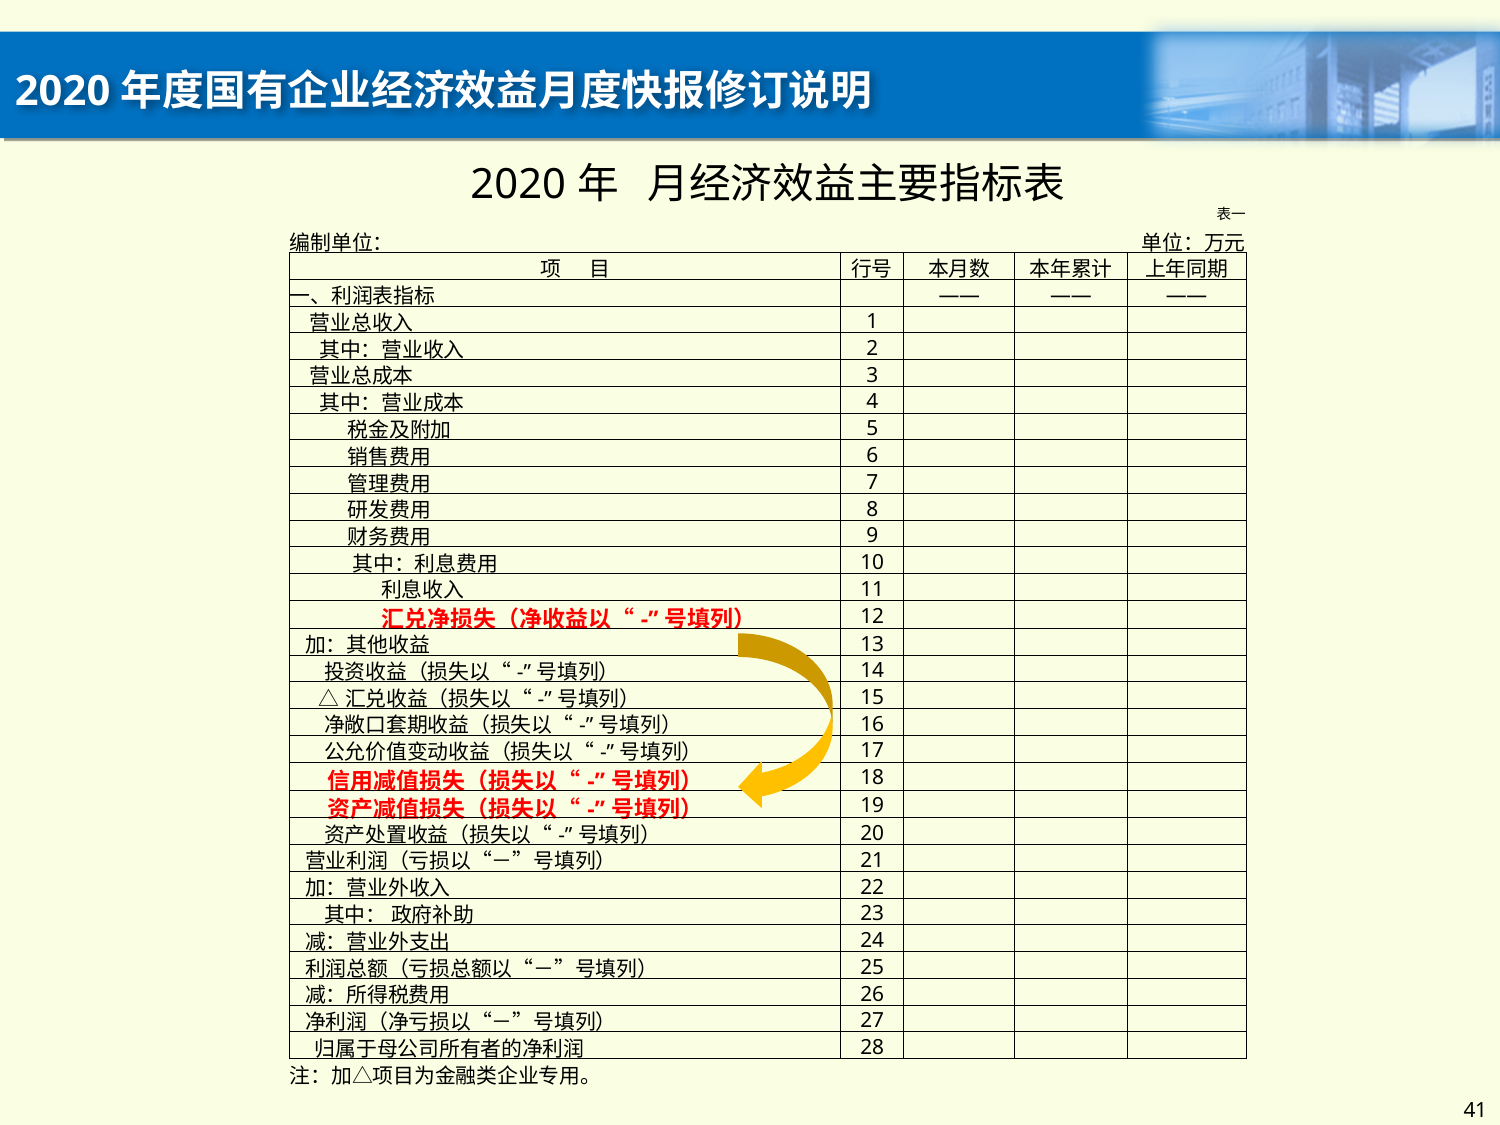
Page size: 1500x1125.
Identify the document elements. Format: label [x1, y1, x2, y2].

table_cell [1128, 763, 1246, 790]
table_cell [1015, 574, 1127, 600]
table_cell [904, 656, 1014, 681]
table_cell [841, 736, 903, 762]
table_cell [290, 709, 831, 735]
table_cell [290, 440, 840, 466]
table_cell [904, 360, 1014, 386]
table_cell [841, 253, 903, 279]
table_cell [1128, 574, 1246, 600]
table_cell [1015, 333, 1127, 359]
table_cell [904, 387, 1014, 413]
table_cell [1128, 440, 1246, 466]
table_cell [904, 736, 1014, 762]
table_cell [841, 709, 903, 735]
table_cell [1128, 872, 1246, 898]
table_cell [1128, 253, 1246, 279]
table_cell [809, 656, 840, 681]
table_cell [1015, 899, 1127, 924]
table_cell [1015, 414, 1127, 439]
table_cell [1128, 1032, 1246, 1058]
table_cell [290, 763, 758, 790]
table_cell [290, 574, 840, 600]
table_cell [1128, 547, 1246, 573]
table_cell [1128, 736, 1246, 762]
table_cell [841, 574, 903, 600]
table_cell [904, 845, 1014, 871]
slide_number [1412, 1089, 1500, 1125]
table_cell [1015, 629, 1127, 655]
table_cell [904, 1006, 1014, 1031]
table_cell [290, 899, 840, 924]
table_cell [904, 601, 1014, 628]
table_cell [841, 440, 903, 466]
table_cell [290, 387, 840, 413]
table_cell [290, 682, 828, 708]
table_cell [1015, 601, 1127, 628]
table_cell [1015, 1032, 1127, 1058]
table_cell [1015, 440, 1127, 466]
table_cell [1015, 818, 1127, 844]
table_cell [904, 791, 1014, 817]
table_cell [904, 763, 1014, 790]
table_cell [290, 656, 807, 681]
table_cell [904, 494, 1014, 520]
table_cell [1128, 791, 1246, 817]
table_cell [1128, 979, 1246, 1005]
table_cell [841, 467, 903, 493]
table_cell [290, 1032, 840, 1058]
table_cell [1128, 709, 1246, 735]
table_cell [841, 280, 903, 306]
table_cell [841, 845, 903, 871]
table_cell [290, 872, 840, 898]
table_cell [1015, 682, 1127, 708]
table_cell [1128, 414, 1246, 439]
text_box [738, 633, 833, 809]
table_cell [1128, 845, 1246, 871]
table_cell [1015, 280, 1127, 306]
table_cell [290, 925, 840, 951]
table_cell [1128, 629, 1246, 655]
table_cell [1015, 736, 1127, 762]
table_cell [841, 360, 903, 386]
table_cell [904, 899, 1014, 924]
table_cell [841, 818, 903, 844]
table_cell [904, 467, 1014, 493]
table_cell [290, 952, 840, 978]
table_cell [1015, 494, 1127, 520]
table_cell [1015, 467, 1127, 493]
table_cell [841, 763, 903, 790]
table_cell [904, 872, 1014, 898]
table_cell [290, 333, 840, 359]
table_cell [904, 709, 1014, 735]
table_cell [904, 574, 1014, 600]
table_cell [1128, 360, 1246, 386]
table_cell [1015, 952, 1127, 978]
table_cell [290, 629, 840, 655]
table_cell [833, 709, 840, 735]
table_cell [290, 791, 840, 817]
table_cell [786, 763, 840, 790]
table_cell [904, 414, 1014, 439]
table_cell [290, 1006, 840, 1031]
table_cell [1015, 521, 1127, 546]
table_cell [904, 979, 1014, 1005]
table_cell [841, 547, 903, 573]
table_cell [904, 547, 1014, 573]
table_cell [1015, 791, 1127, 817]
picture [1136, 14, 1500, 153]
table_cell [1128, 307, 1246, 332]
table_cell [290, 253, 840, 279]
table_cell [1015, 763, 1127, 790]
table_cell [841, 791, 903, 817]
table_cell [1015, 387, 1127, 413]
table_cell [841, 414, 903, 439]
text_box [0, 46, 1130, 122]
table_cell [290, 280, 840, 306]
table_cell [1128, 925, 1246, 951]
table_cell [290, 521, 840, 546]
table_cell [290, 818, 840, 844]
table_cell [290, 307, 840, 332]
table_cell [841, 307, 903, 332]
table_cell [904, 1032, 1014, 1058]
table_cell [841, 899, 903, 924]
table_cell [904, 253, 1014, 279]
table_cell [1128, 682, 1246, 708]
table_cell [841, 1006, 903, 1031]
table_cell [290, 979, 840, 1005]
table_cell [1015, 253, 1127, 279]
table_cell [1015, 547, 1127, 573]
table_cell [841, 601, 903, 628]
table_cell [841, 682, 903, 708]
table_cell [1015, 656, 1127, 681]
table_cell [904, 440, 1014, 466]
table_cell [1015, 709, 1127, 735]
table_cell [829, 682, 840, 708]
table_cell [841, 872, 903, 898]
table_cell [1128, 333, 1246, 359]
table_cell [841, 656, 903, 681]
table_cell [1128, 818, 1246, 844]
table_cell [822, 736, 840, 762]
table_cell [289, 200, 1246, 252]
table_cell [841, 333, 903, 359]
table_cell [904, 629, 1014, 655]
table_cell [841, 494, 903, 520]
table_cell [904, 333, 1014, 359]
table_cell [904, 682, 1014, 708]
table_cell [289, 1059, 1246, 1084]
table_cell [290, 360, 840, 386]
table_cell [1015, 872, 1127, 898]
table_cell [290, 494, 840, 520]
table_cell [1128, 280, 1246, 306]
table_cell [1128, 656, 1246, 681]
table_cell [841, 1032, 903, 1058]
table_cell [1128, 521, 1246, 546]
table_cell [841, 521, 903, 546]
table_cell [762, 763, 788, 772]
table_cell [290, 845, 840, 871]
table_cell [841, 629, 903, 655]
table_cell [841, 925, 903, 951]
table_cell [841, 952, 903, 978]
table_cell [1015, 307, 1127, 332]
table_cell [290, 467, 840, 493]
table_cell [1128, 467, 1246, 493]
table_cell [841, 979, 903, 1005]
table_cell [1015, 360, 1127, 386]
table_cell [904, 818, 1014, 844]
table_cell [904, 925, 1014, 951]
table_cell [1128, 387, 1246, 413]
table_cell [1015, 1006, 1127, 1031]
table_cell [1128, 952, 1246, 978]
table_cell [904, 521, 1014, 546]
table_header [289, 150, 1246, 200]
table_cell [904, 307, 1014, 332]
table_cell [904, 952, 1014, 978]
table_cell [290, 601, 840, 628]
table_cell [290, 547, 840, 573]
table_cell [1128, 494, 1246, 520]
table_cell [1128, 899, 1246, 924]
table_cell [290, 414, 840, 439]
table_cell [290, 736, 821, 762]
table_cell [1015, 925, 1127, 951]
table_cell [1128, 1006, 1246, 1031]
table_cell [1128, 601, 1246, 628]
table_cell [1015, 845, 1127, 871]
table_cell [841, 387, 903, 413]
table_cell [1015, 979, 1127, 1005]
table_cell [904, 280, 1014, 306]
